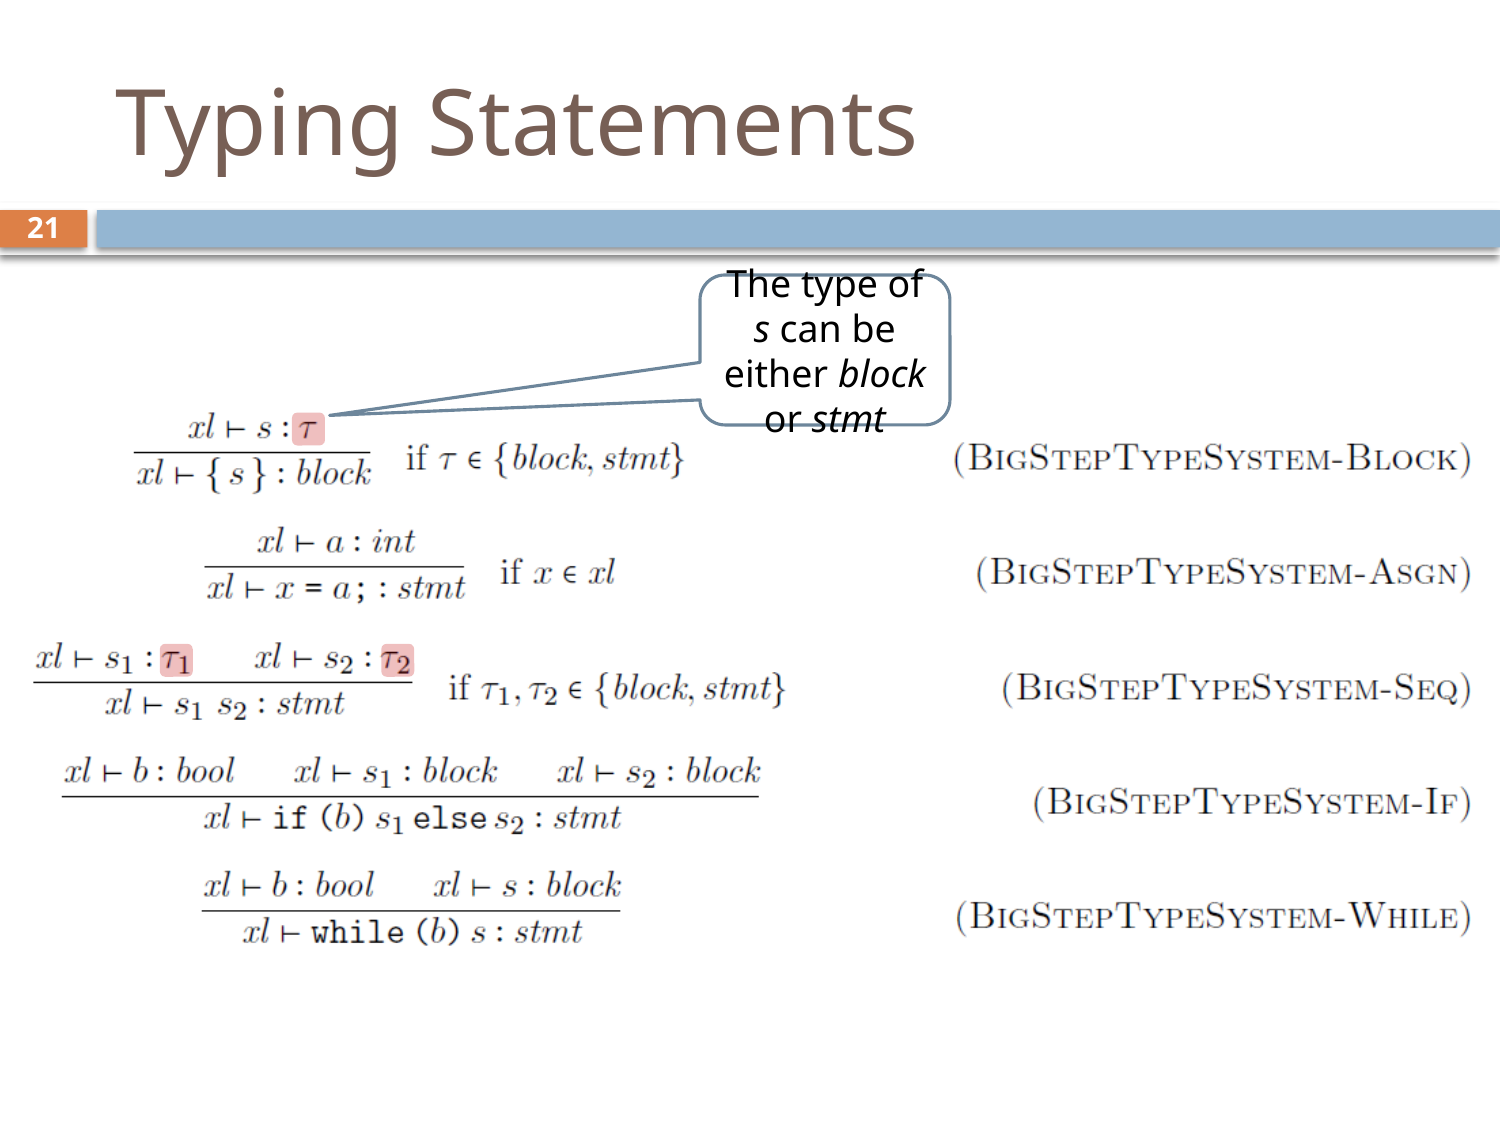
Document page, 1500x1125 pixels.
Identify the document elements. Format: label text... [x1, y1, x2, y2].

title Typing Statements [100, 37, 1438, 200]
slide_number 21 [0, 208, 88, 249]
picture [24, 399, 1476, 959]
text_box The type of s can be either block or stmt [440, 273, 952, 398]
